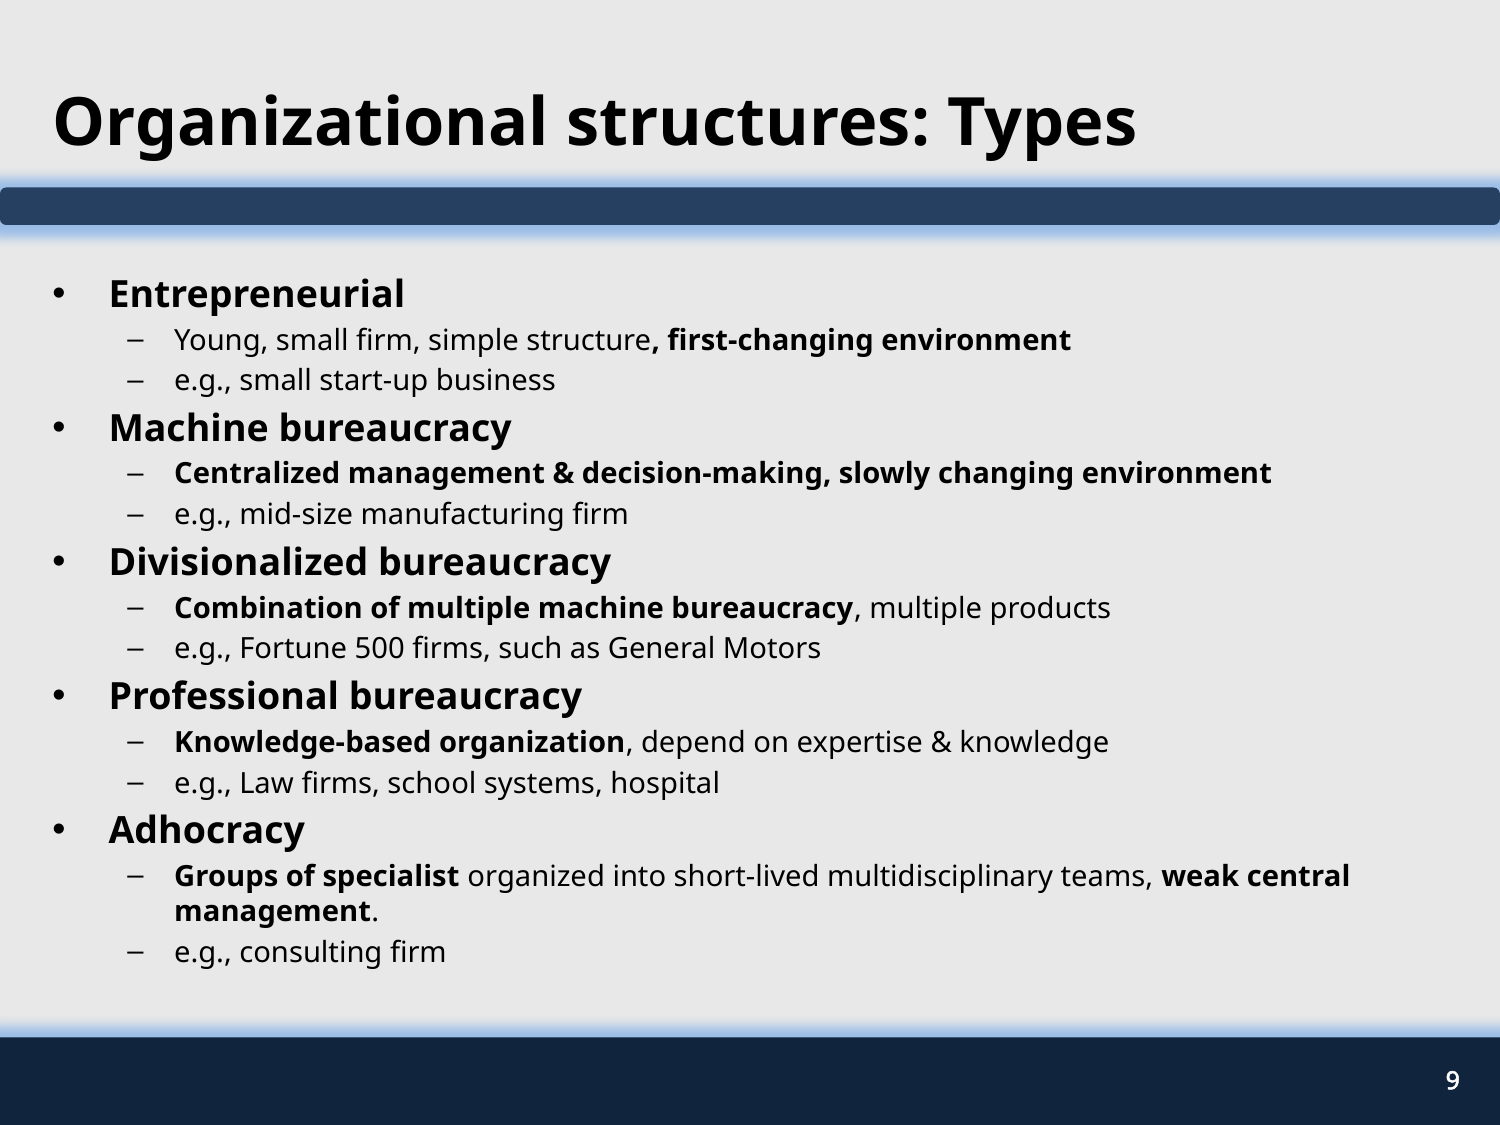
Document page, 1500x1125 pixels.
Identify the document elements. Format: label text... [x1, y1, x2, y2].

list Entrepreneurial Young, small firm, simple structure, first-changing environment e.g., small start-up business Machine bureaucracy Centralized management & decision-making, slowly changing environment e.g., mid-size manufacturing firm Divisionalized bureaucracy Combination of multiple machine bureaucracy, multiple products e.g., Fortune 500 firms, such as General Motors Professional bureaucracy Knowledge-based organization, depend on expertise & knowledge e.g., Law firms, school systems, hospital Adhocracy Groups of specialist organized into short-lived multidisciplinary teams, weak central management. e.g., consulting firm [37, 262, 1475, 1013]
slide_number 9 [1412, 1050, 1475, 1113]
title Organizational structures: Types [37, 62, 1338, 176]
